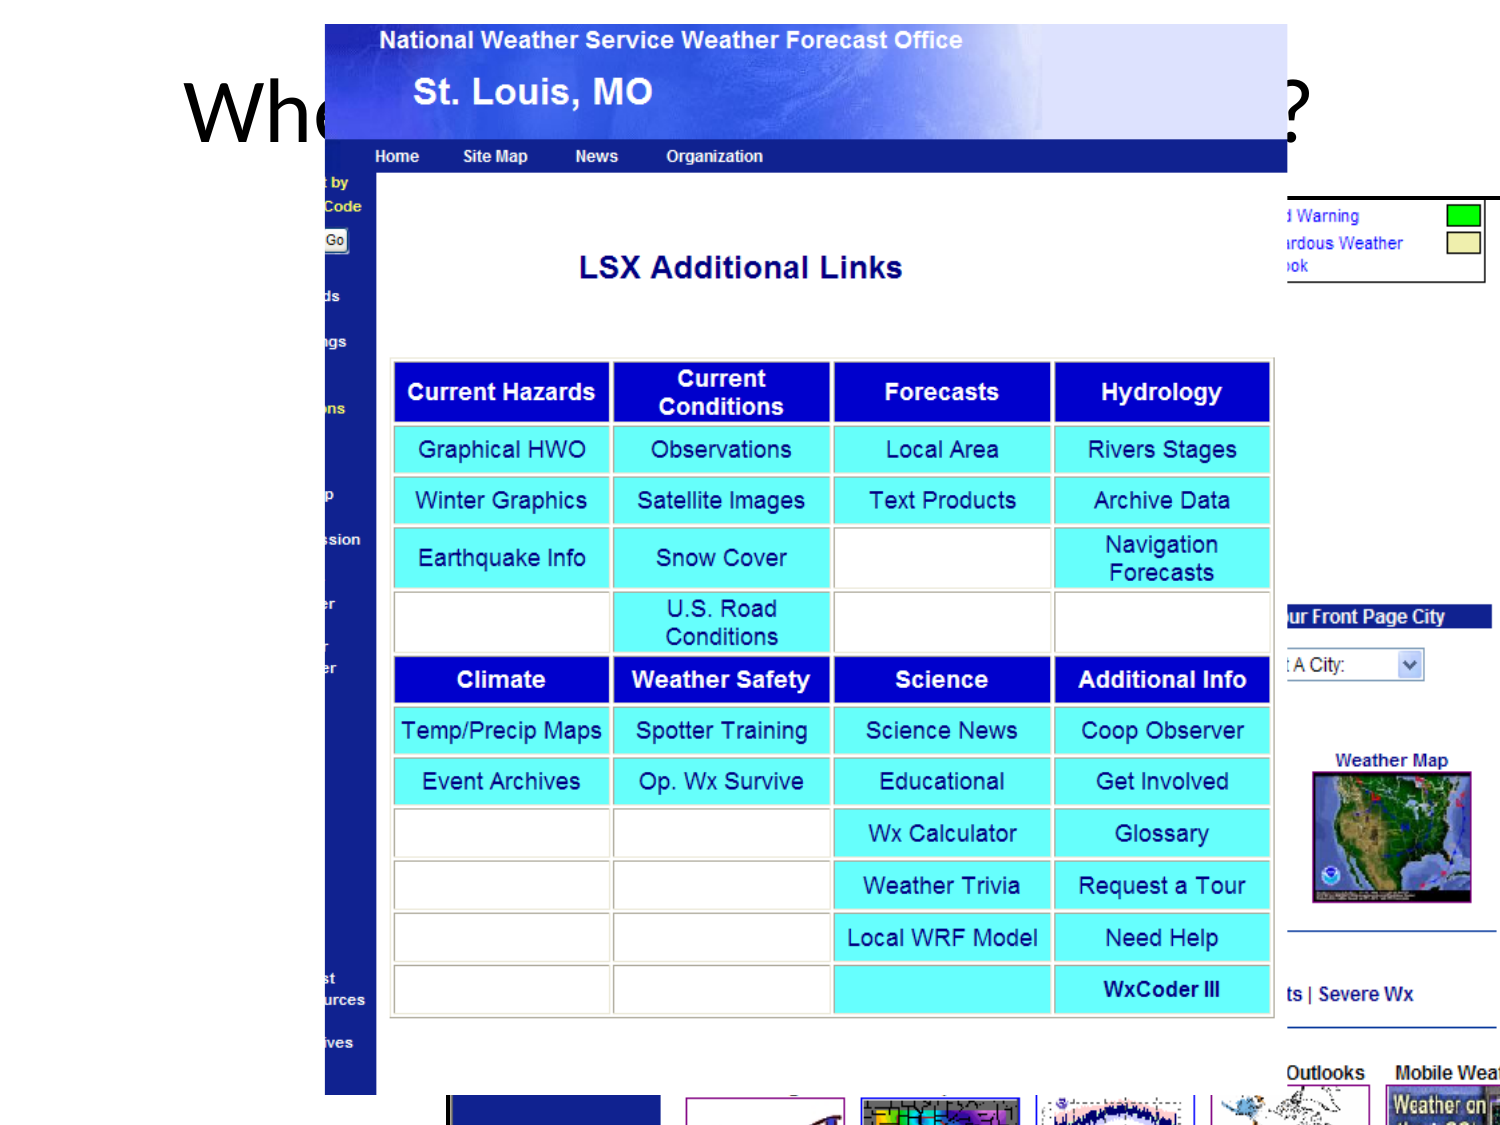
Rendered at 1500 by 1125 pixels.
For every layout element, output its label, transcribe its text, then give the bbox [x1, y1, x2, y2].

picture [324, 24, 1500, 1125]
title Where Did All Those Links Go? [75, 12, 1425, 200]
